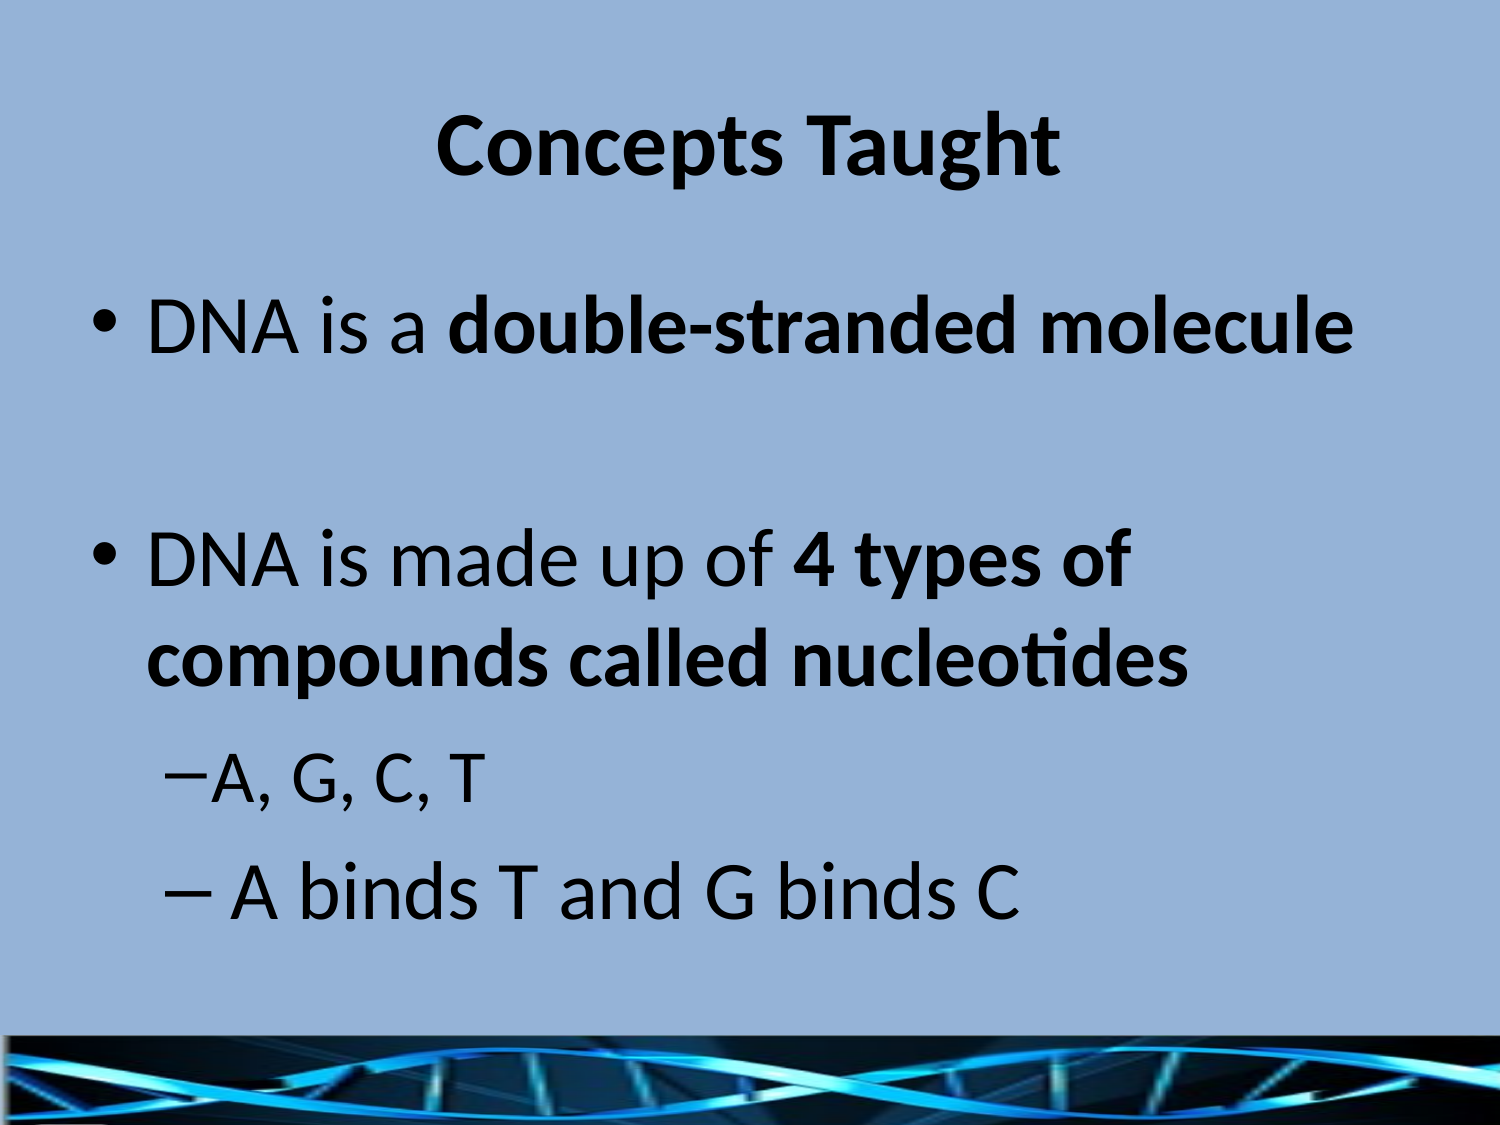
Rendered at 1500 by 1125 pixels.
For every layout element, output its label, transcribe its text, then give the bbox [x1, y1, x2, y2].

picture [4, 323, 1500, 1125]
title Concepts Taught [75, 45, 1425, 233]
list DNA is a double-stranded molecule DNA is made up of 4 types of compounds called nucleotides A, G, C, T A binds T and G binds C [75, 262, 1425, 1005]
